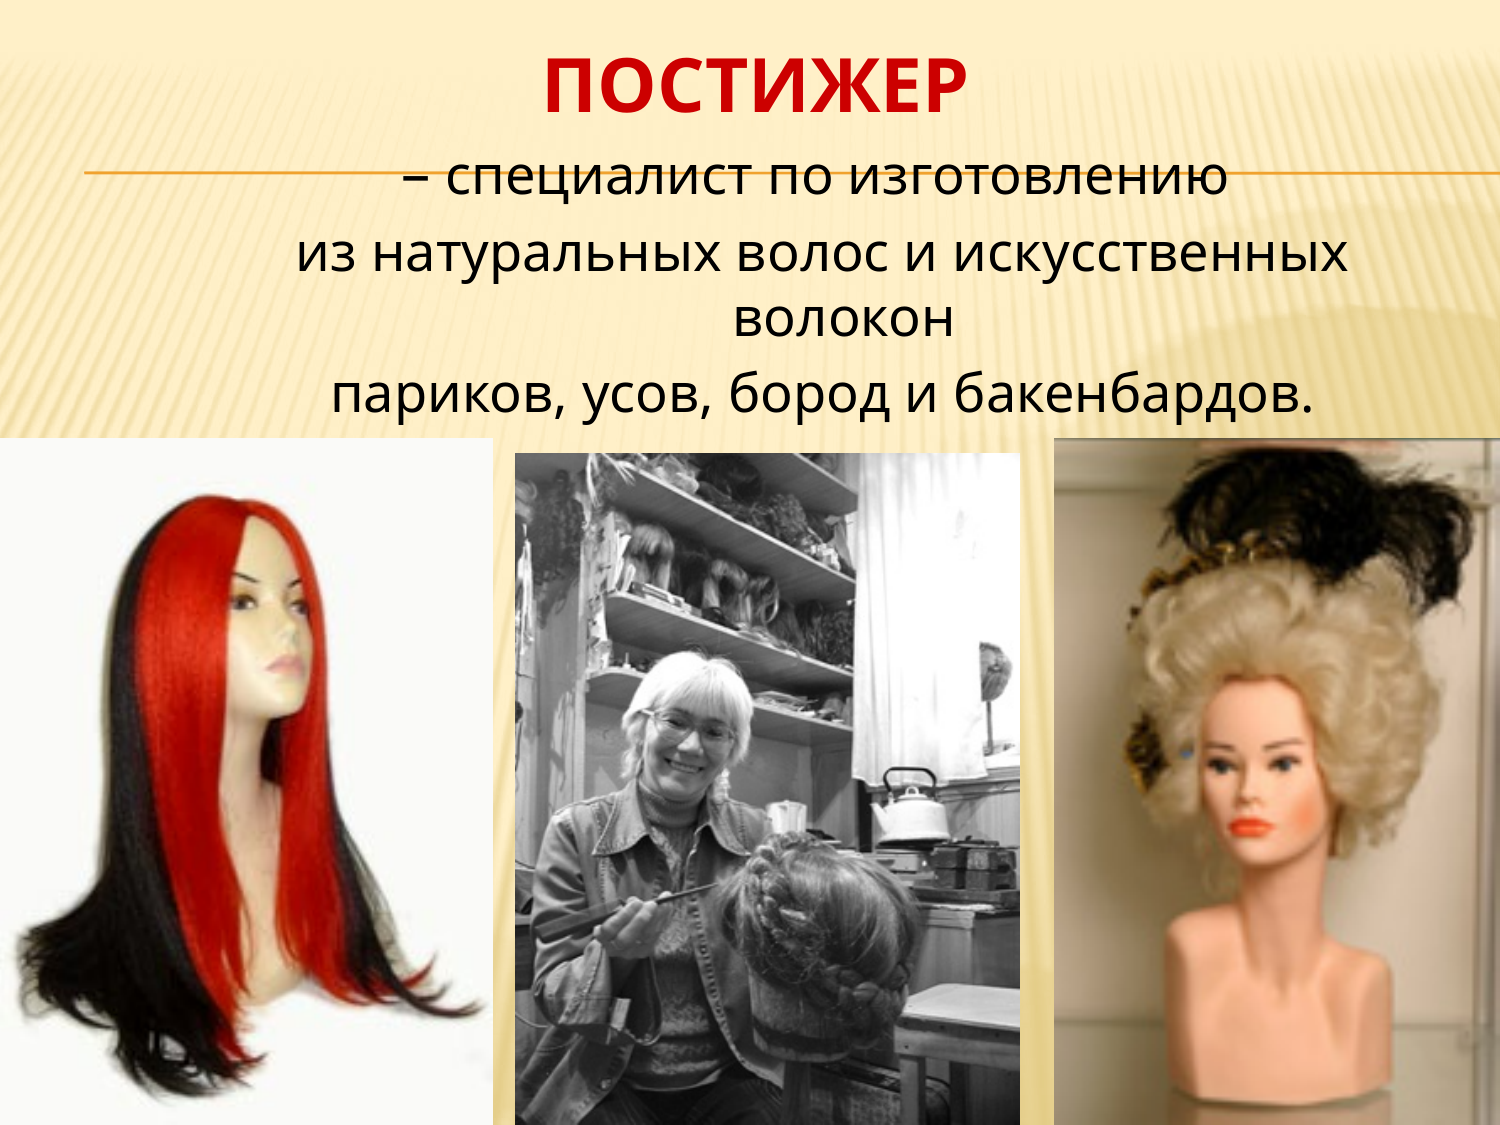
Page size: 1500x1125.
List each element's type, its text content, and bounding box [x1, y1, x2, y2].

picture [1054, 437, 1500, 1125]
list – специалист по изготовлению из натуральных волос и искусственных волокон париков, усов, бород и бакенбардов. [198, 128, 1448, 419]
title Постижер [398, 7, 1114, 128]
picture [0, 438, 493, 1125]
picture [515, 452, 1020, 1125]
